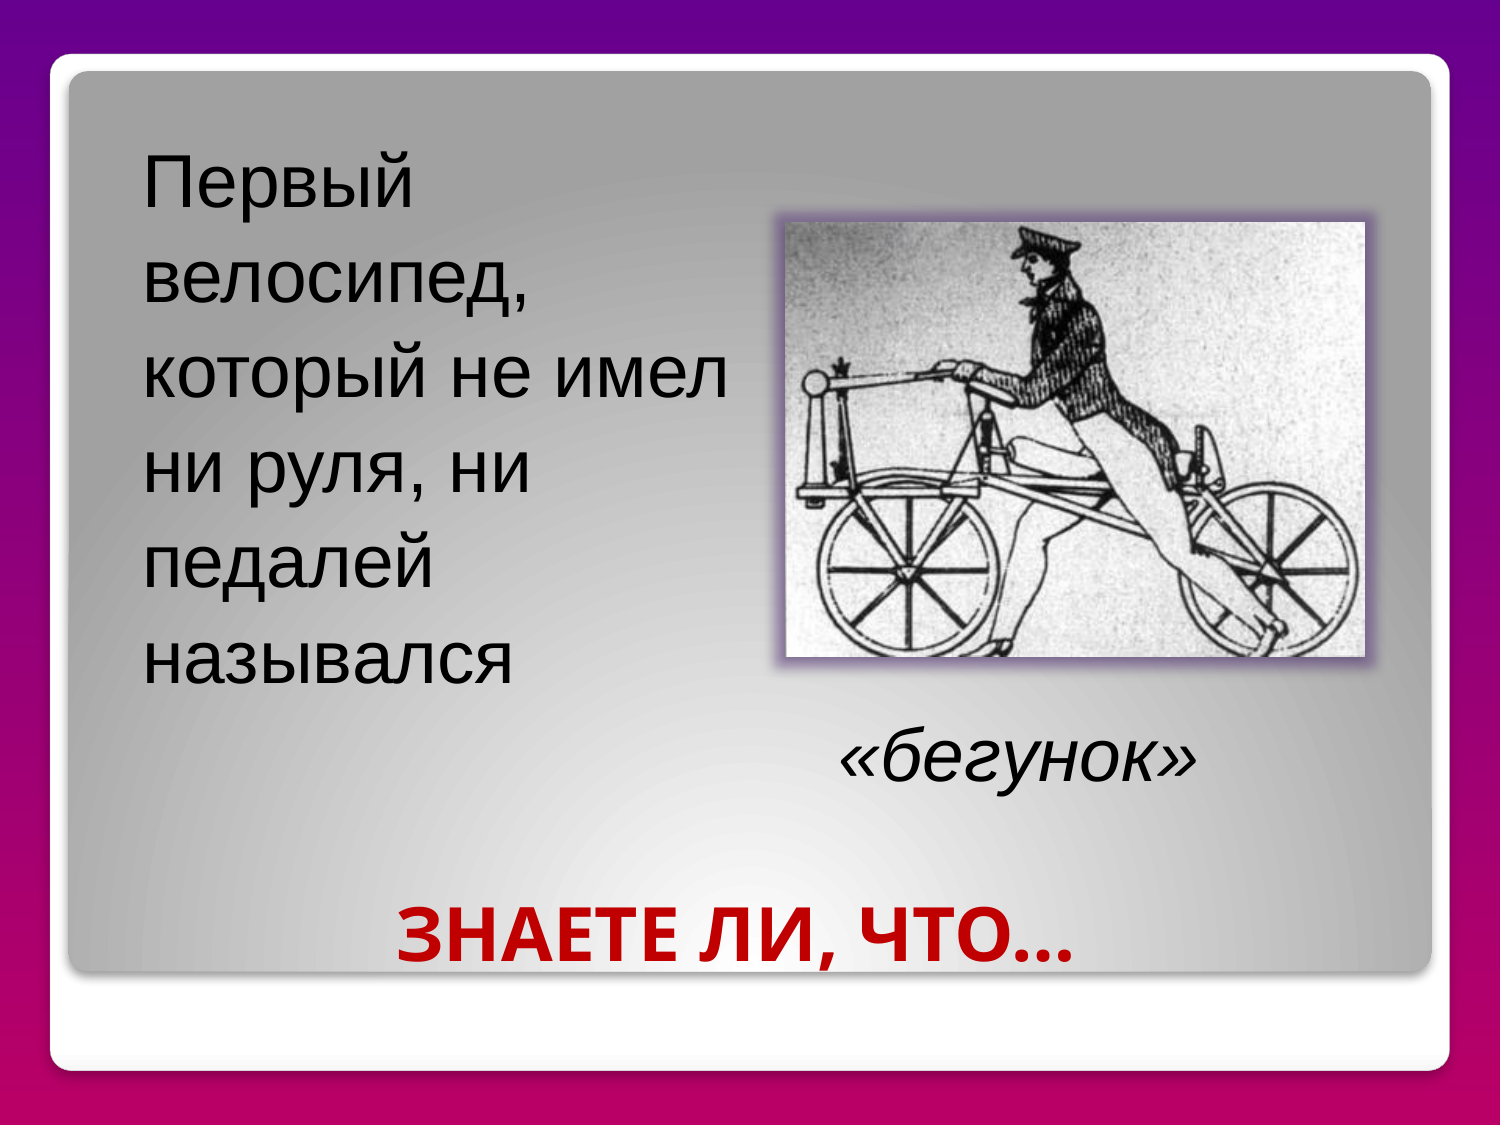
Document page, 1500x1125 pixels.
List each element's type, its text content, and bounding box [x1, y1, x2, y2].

title ЗНАЕТЕ ЛИ, ЧТО… [112, 867, 1360, 985]
picture [784, 222, 1365, 657]
list «бегунок» [808, 691, 1325, 821]
list Первый велосипед, который не имел ни руля, ни педалей назывался [112, 116, 762, 809]
